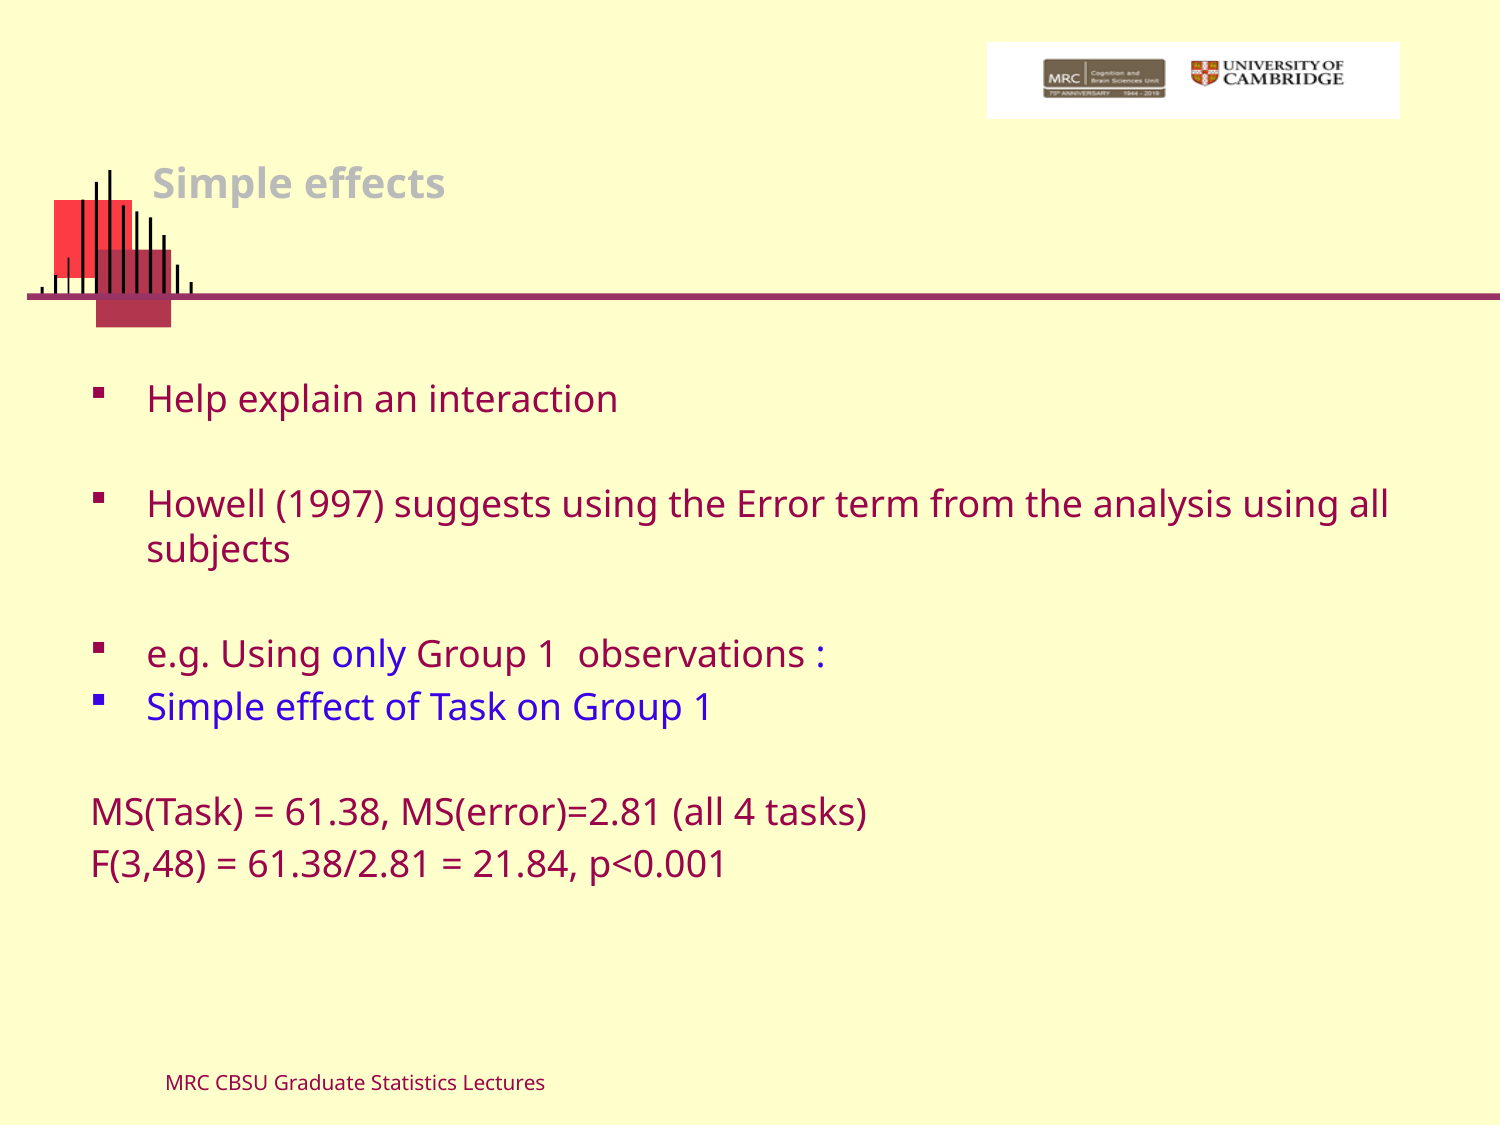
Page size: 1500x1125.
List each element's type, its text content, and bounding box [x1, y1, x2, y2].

list Help explain an interaction Howell (1997) suggests using the Error term from the analysis using all subjects e.g. Using only Group 1 observations : Simple effect of Task on Group 1 MS(Task) = 61.38, MS(error)=2.81 (all 4 tasks) F(3,48) = 61.38/2.81 = 21.84, p<0.001 [75, 262, 1425, 1038]
title Simple effects [137, 137, 988, 233]
picture [987, 42, 1400, 119]
footer MRC CBSU Graduate Statistics Lectures [149, 1062, 988, 1101]
